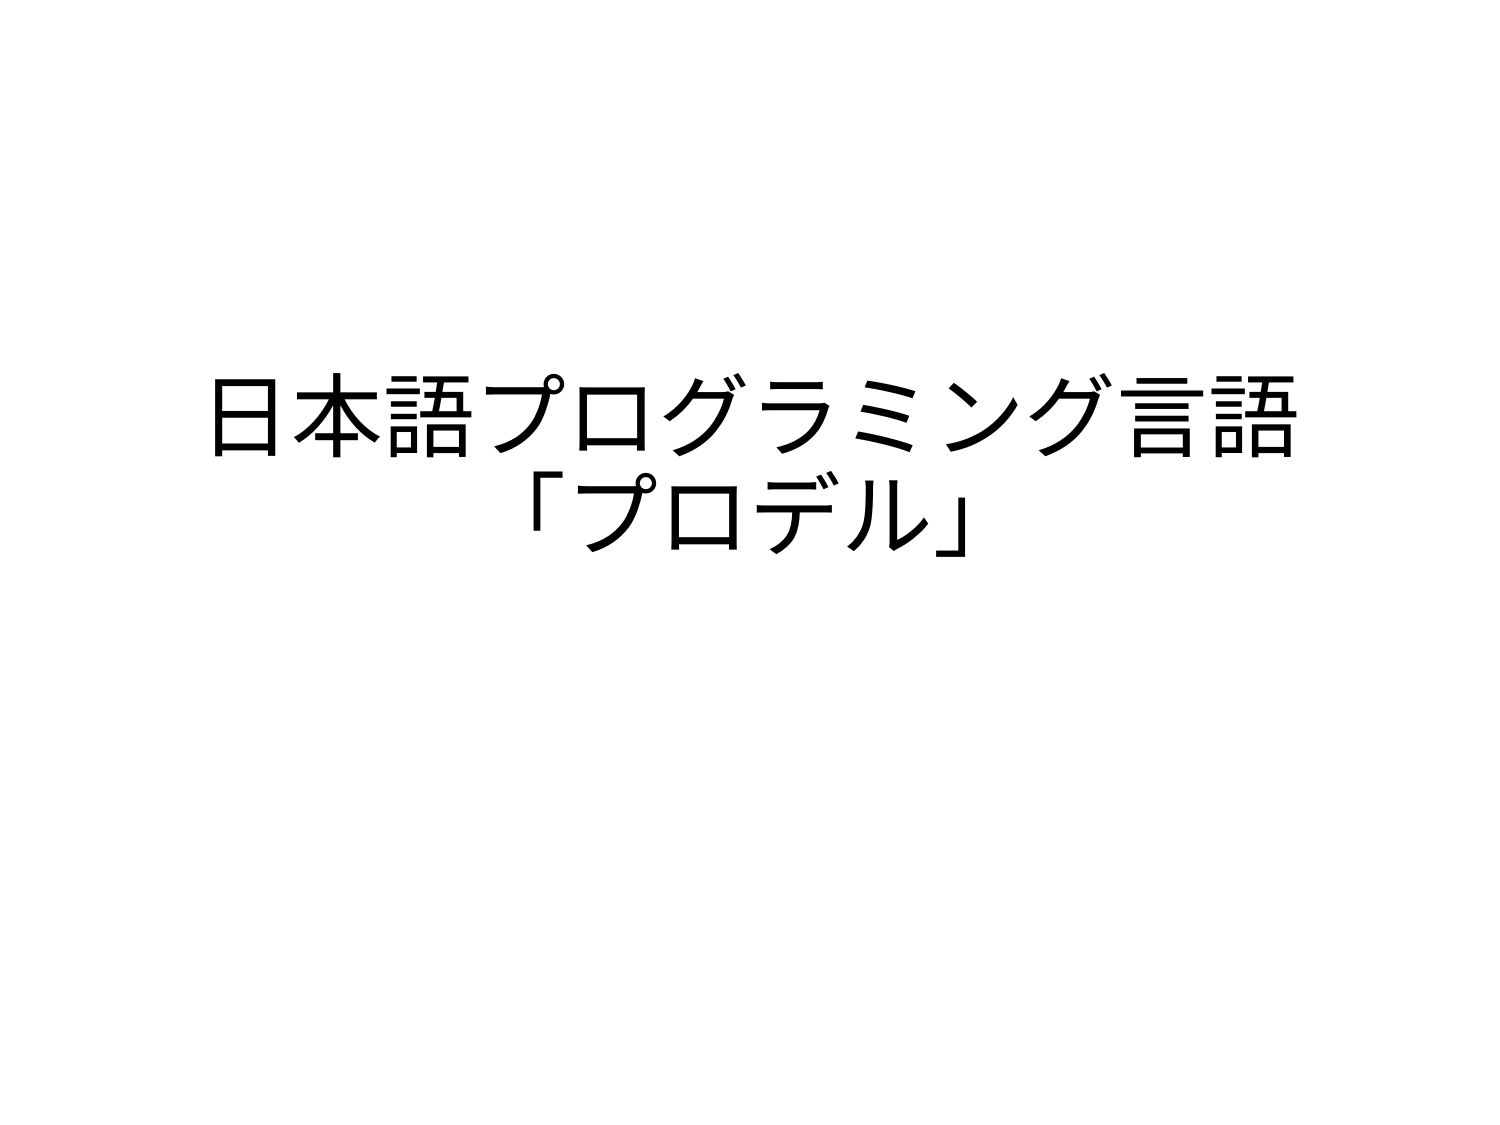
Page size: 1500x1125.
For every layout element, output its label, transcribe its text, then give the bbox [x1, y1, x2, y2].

title 日本語プログラミング言語 「プロデル」 [112, 349, 1388, 591]
